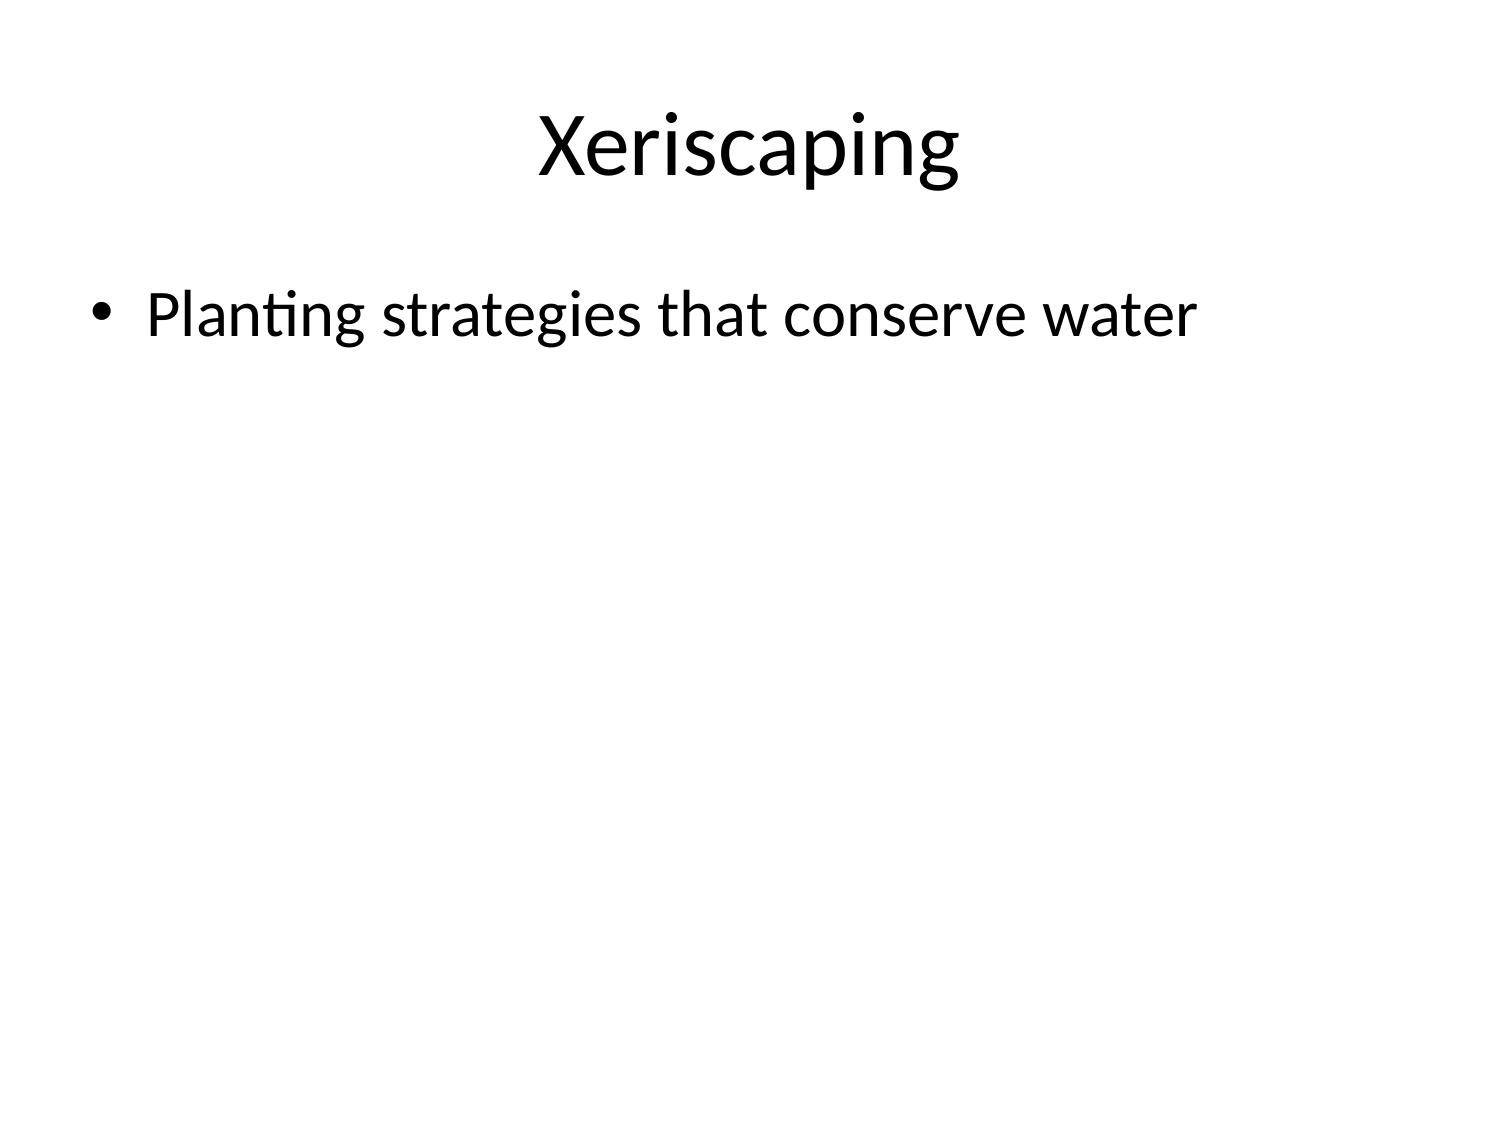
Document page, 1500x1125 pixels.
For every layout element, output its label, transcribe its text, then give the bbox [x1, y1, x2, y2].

title Xeriscaping [75, 45, 1425, 233]
list Planting strategies that conserve water [75, 262, 1425, 1005]
